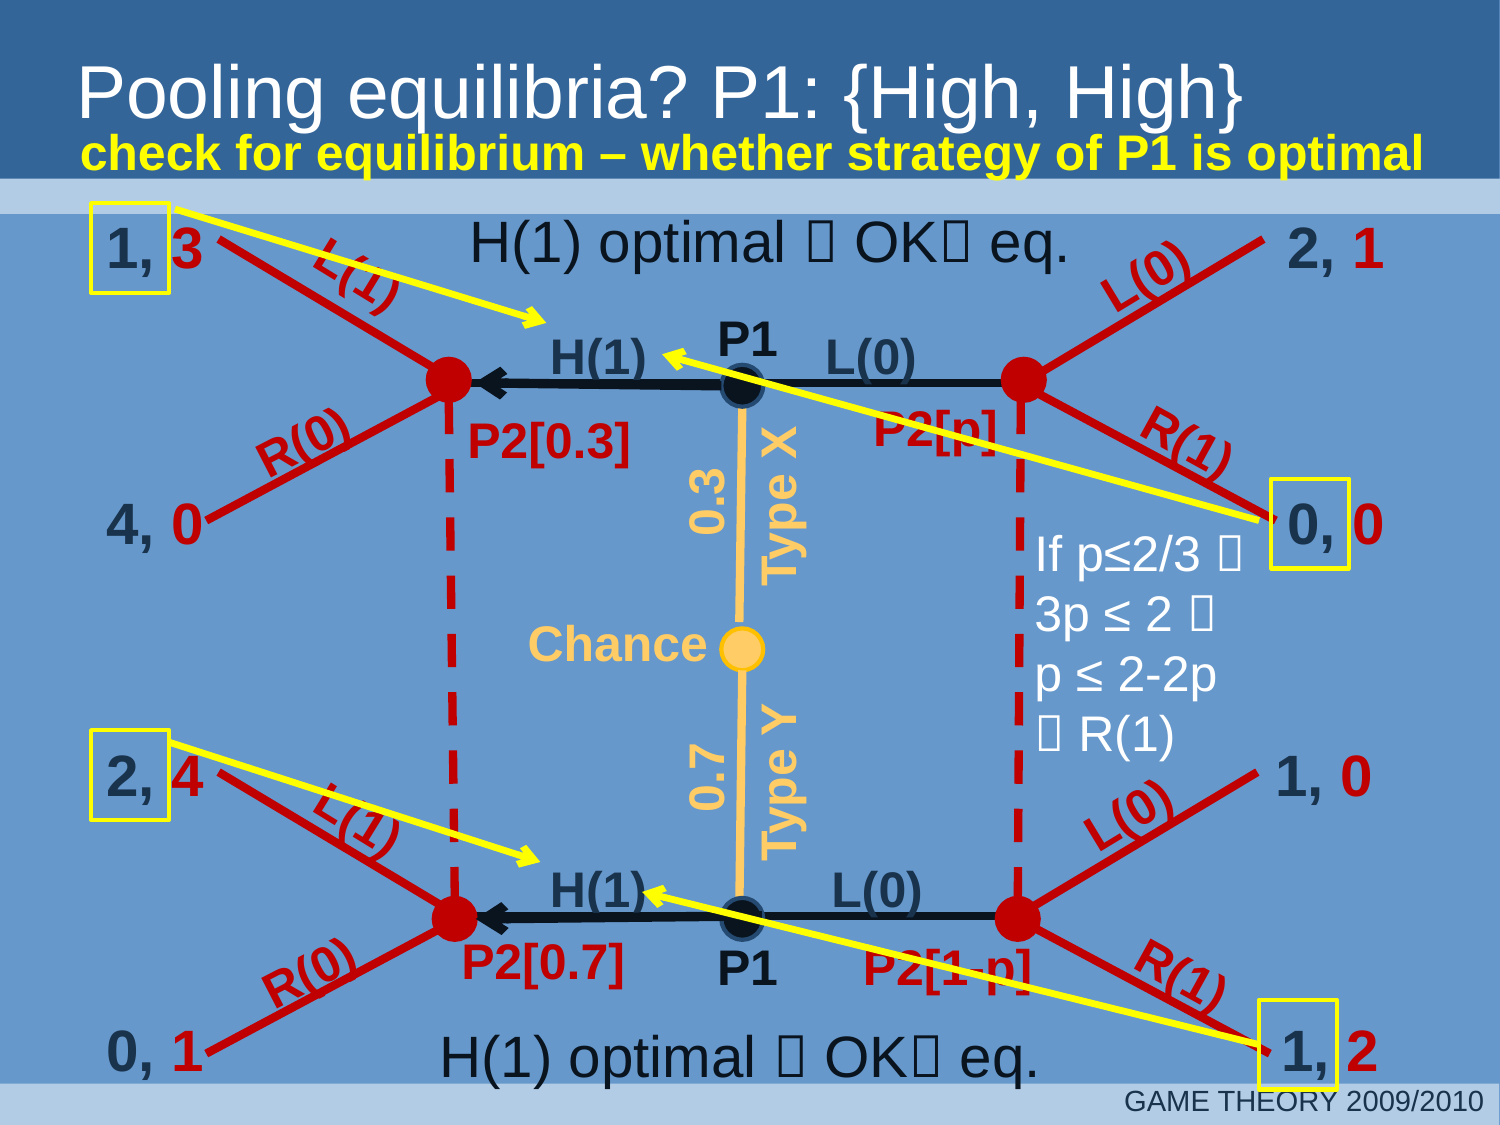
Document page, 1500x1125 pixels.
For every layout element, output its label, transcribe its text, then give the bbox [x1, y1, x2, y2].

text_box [168, 741, 541, 863]
title Pooling equilibria? P1: {High, High} [60, 29, 1450, 148]
text_box FOLD [474, 895, 1262, 1051]
text_box FOLD [473, 357, 1264, 528]
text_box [42, 202, 1447, 1092]
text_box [641, 891, 1260, 1045]
text_box check for equilibrium – whether strategy of P1 is optimal [65, 113, 1441, 188]
text_box GAME THEORY 2009/2010 [1109, 1075, 1500, 1125]
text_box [174, 208, 547, 324]
text_box H(1) optimal  OK eq. [454, 197, 1087, 201]
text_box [475, 915, 636, 920]
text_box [662, 354, 1260, 521]
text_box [474, 382, 657, 387]
